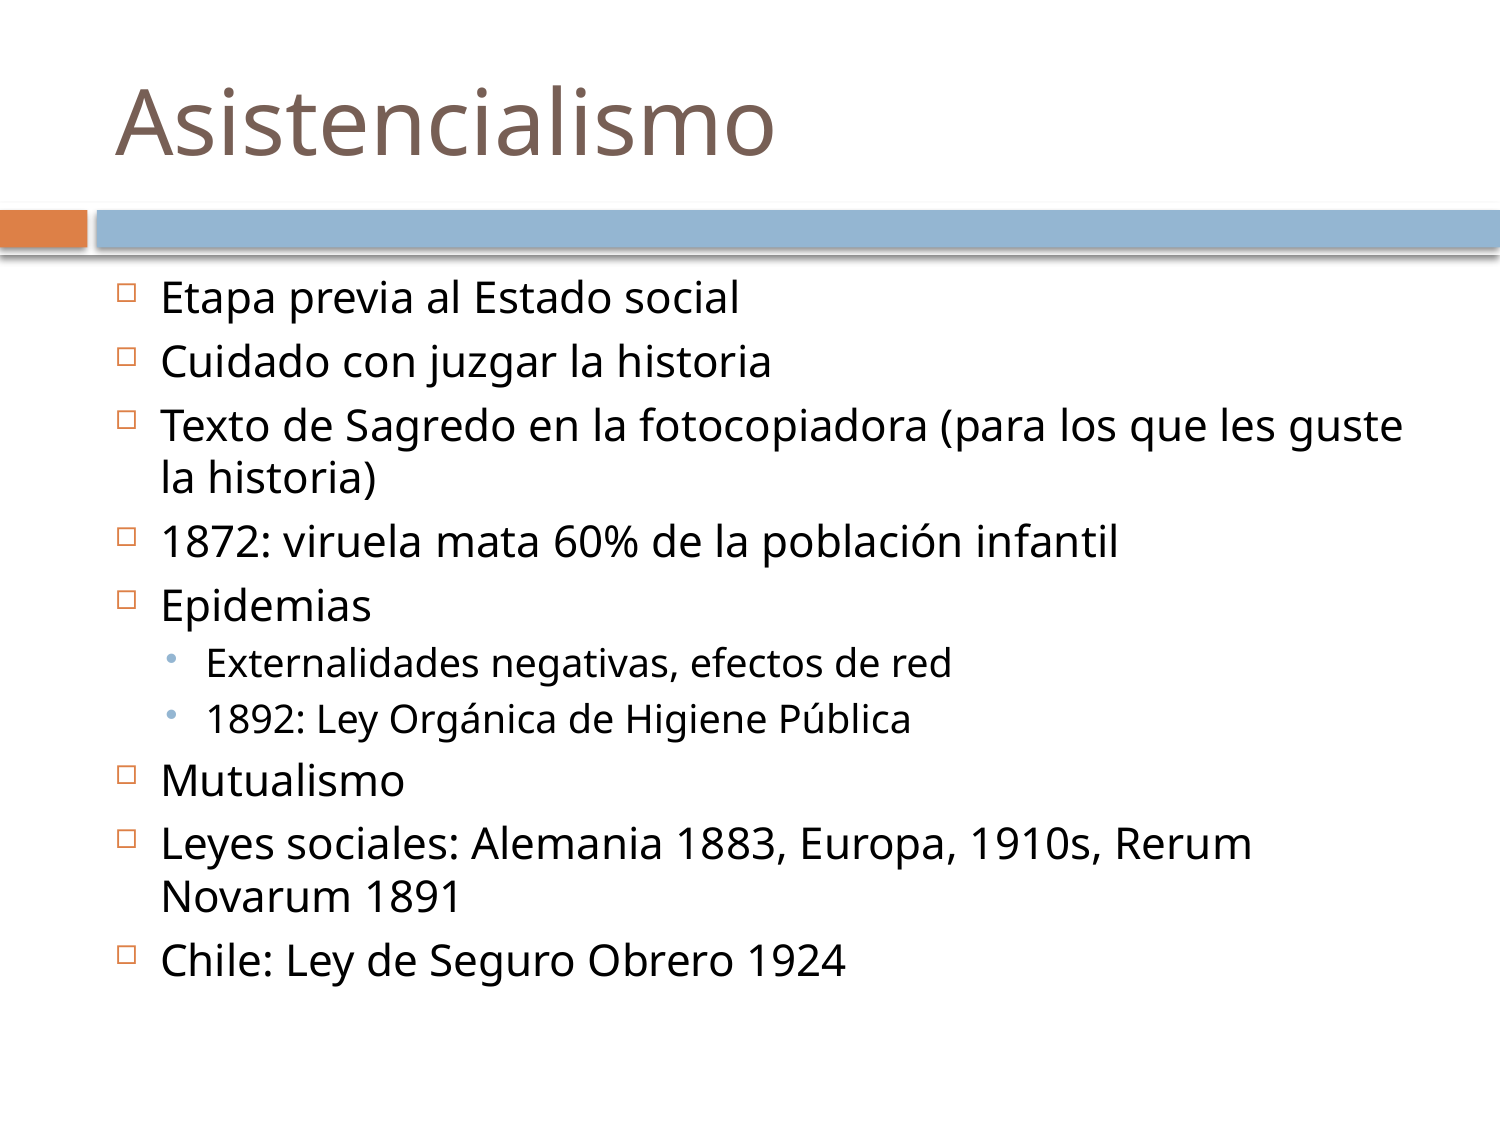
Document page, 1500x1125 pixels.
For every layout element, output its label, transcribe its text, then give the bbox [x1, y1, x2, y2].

title Asistencialismo [100, 37, 1438, 200]
list Etapa previa al Estado social Cuidado con juzgar la historia Texto de Sagredo en la fotocopiadora (para los que les guste la historia) 1872: viruela mata 60% de la población infantil Epidemias Externalidades negativas, efectos de red 1892: Ley Orgánica de Higiene Pública Mutualismo Leyes sociales: Alemania 1883, Europa, 1910s, Rerum Novarum 1891 Chile: Ley de Seguro Obrero 1924 [100, 262, 1438, 1000]
